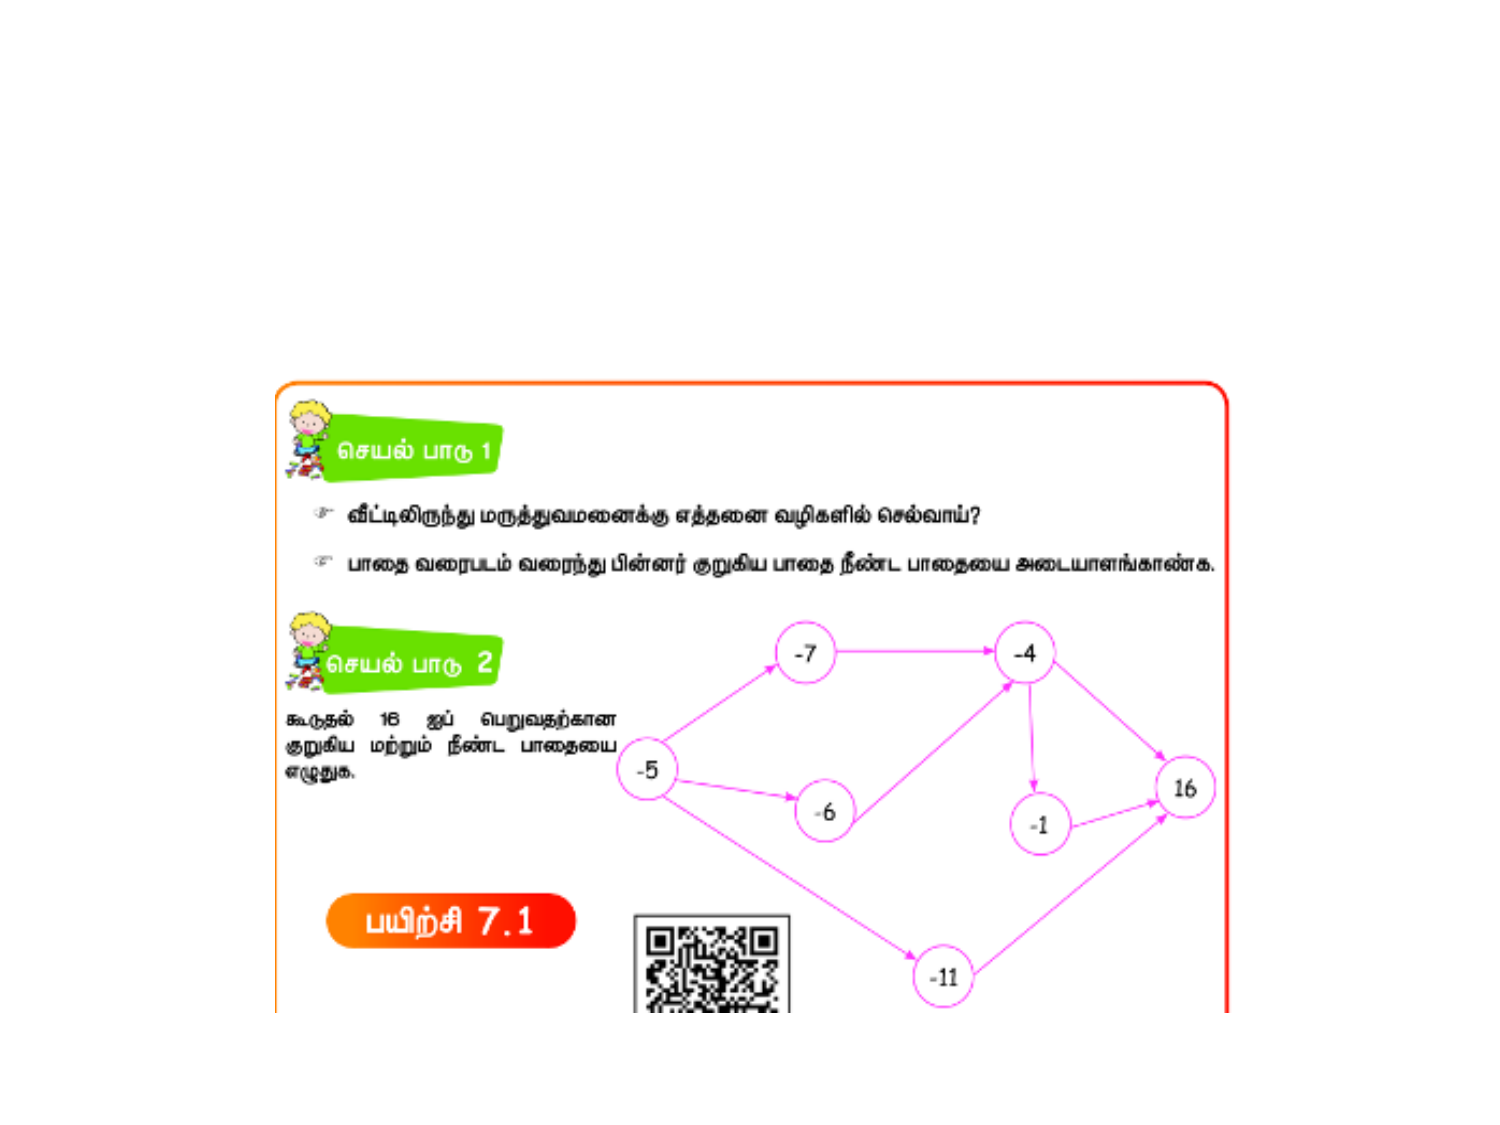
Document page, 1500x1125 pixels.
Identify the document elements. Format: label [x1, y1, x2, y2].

list [274, 362, 1238, 1013]
